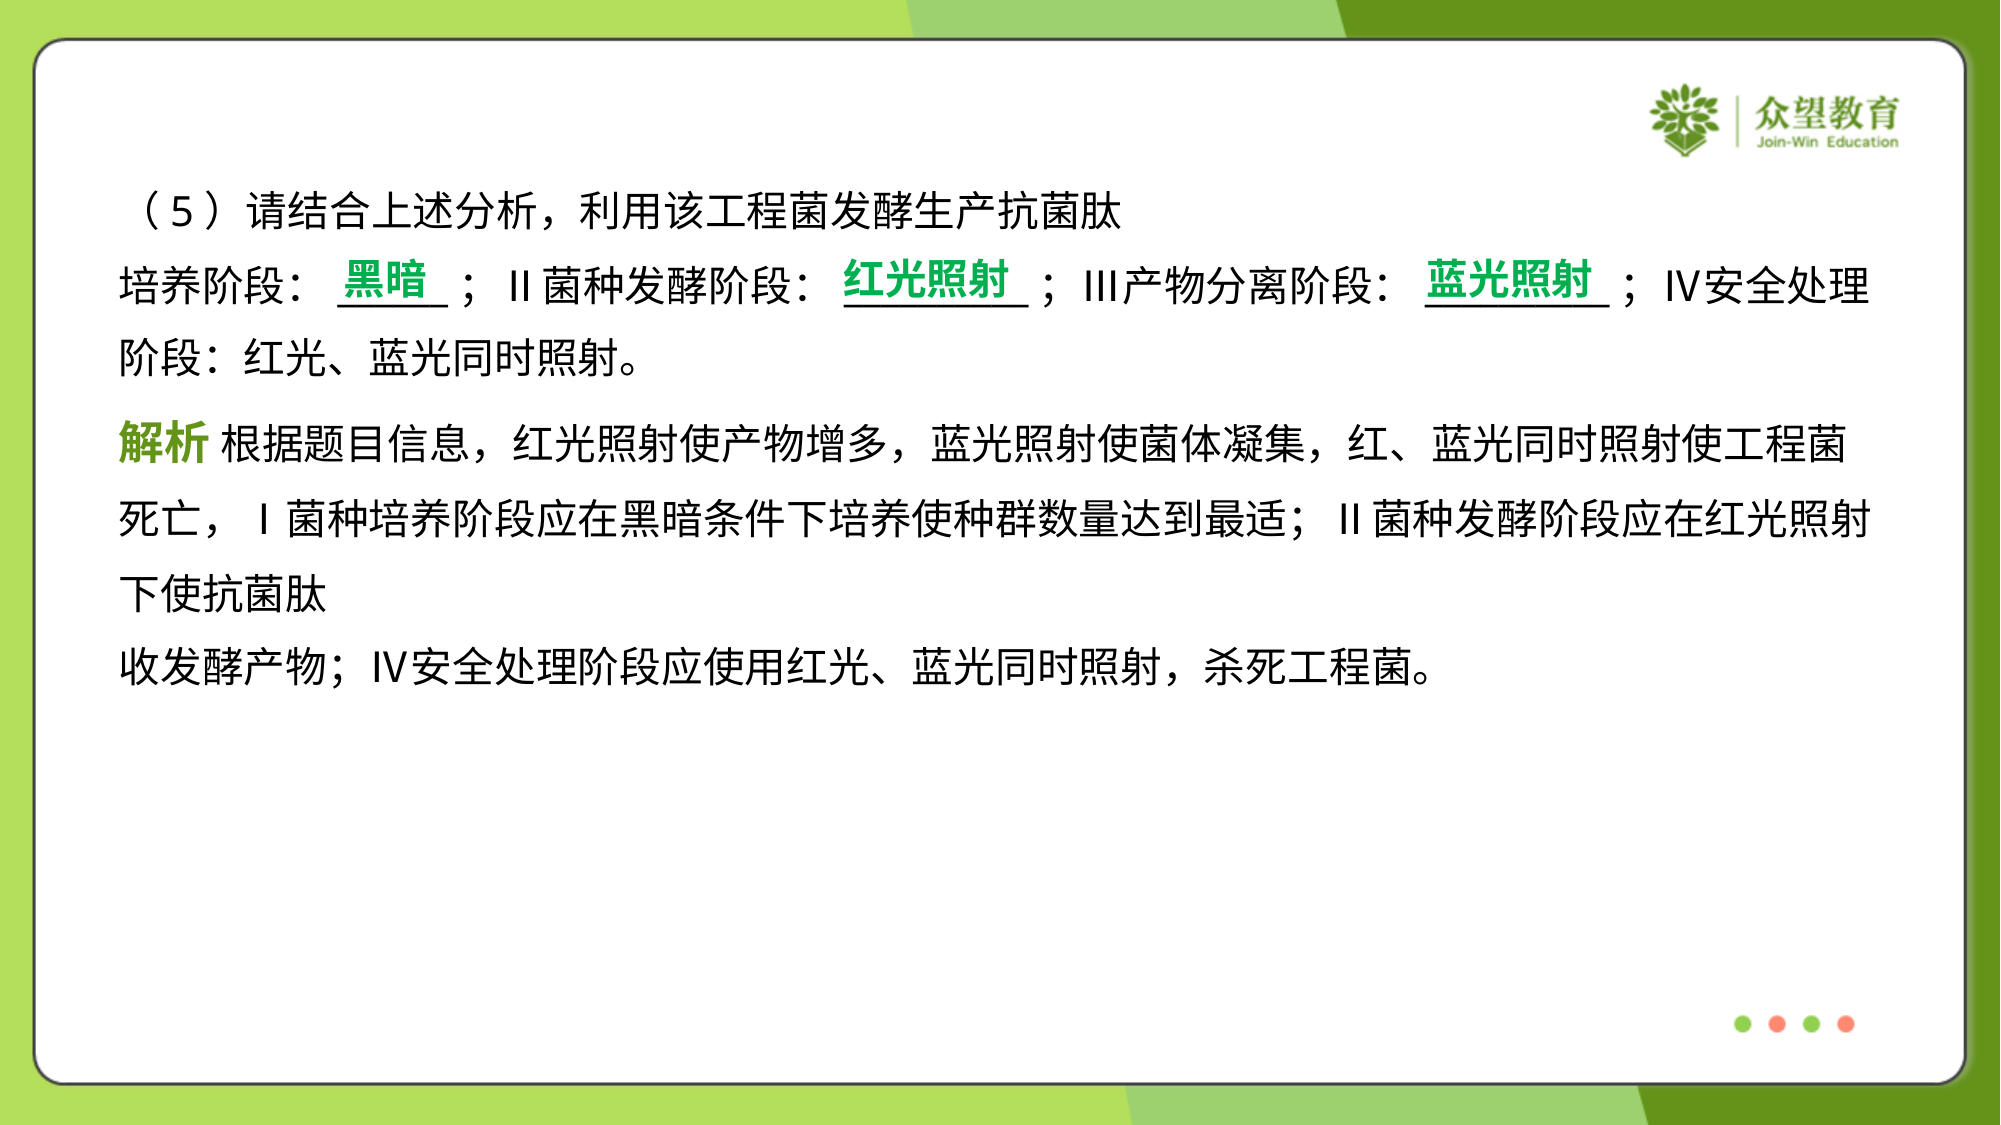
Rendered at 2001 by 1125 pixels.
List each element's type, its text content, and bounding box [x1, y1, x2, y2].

text_box 红光照射 [828, 228, 1026, 296]
text_box 蓝光照射 [1411, 228, 1609, 296]
text_box 黑暗 [328, 228, 442, 296]
picture [0, 0, 2000, 1125]
